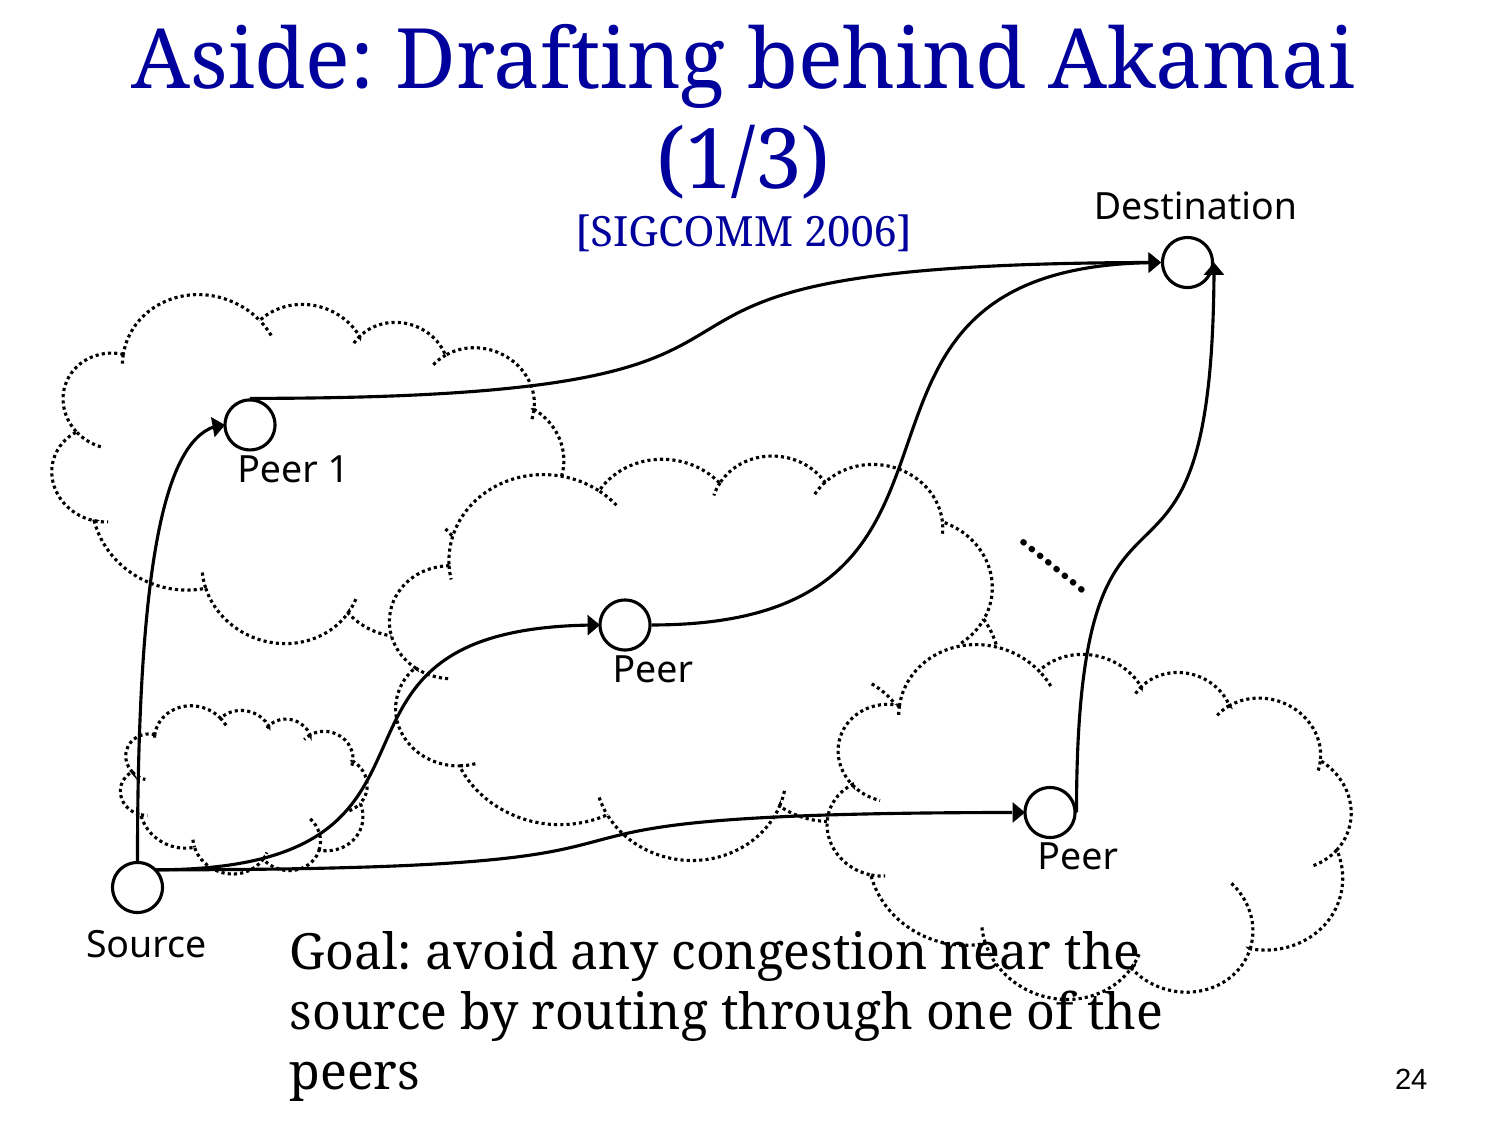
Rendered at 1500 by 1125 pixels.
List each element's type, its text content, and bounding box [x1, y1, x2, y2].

text_box [1162, 237, 1213, 261]
text_box [112, 863, 162, 912]
text_box Goal: avoid any congestion near the source by routing through one of the peers [275, 912, 1275, 1108]
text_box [249, 262, 1215, 813]
text_box Source [71, 912, 222, 973]
title Aside: Drafting behind Akamai (1/3) [SIGCOMM 2006] [37, 47, 1451, 213]
text_box [51, 294, 244, 574]
text_box [878, 688, 1352, 950]
text_box [120, 740, 132, 812]
slide_number 24 [1275, 1024, 1443, 1103]
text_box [137, 399, 1141, 886]
text_box Destination [1078, 213, 1312, 235]
